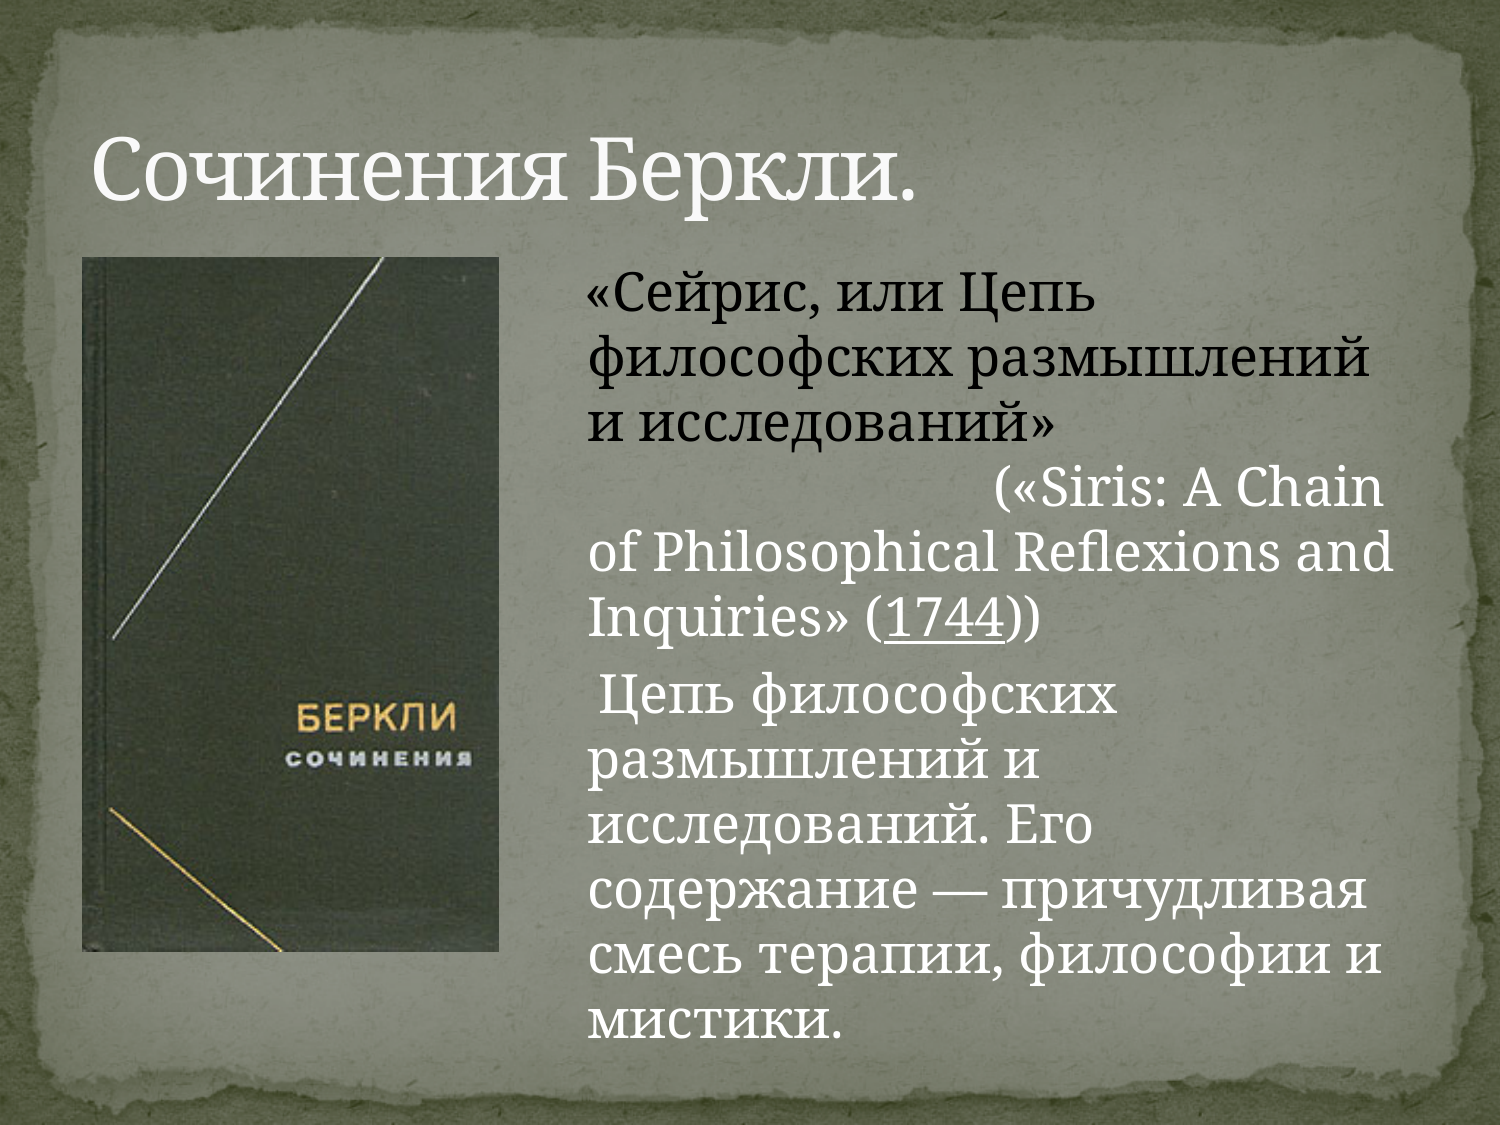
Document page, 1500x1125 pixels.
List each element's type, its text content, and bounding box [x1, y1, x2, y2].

picture [82, 257, 499, 952]
list «Сейрис, или Цепь философских размышлений и исследований» («Siris: A Chain of Philosophical Reflexions and Inquiries» (1744)) Цепь философских размышлений и исследований. Его содержание — причудливая смесь терапии, философии и мистики. [527, 249, 1425, 1000]
title Сочинения Беркли. [74, 24, 1425, 225]
